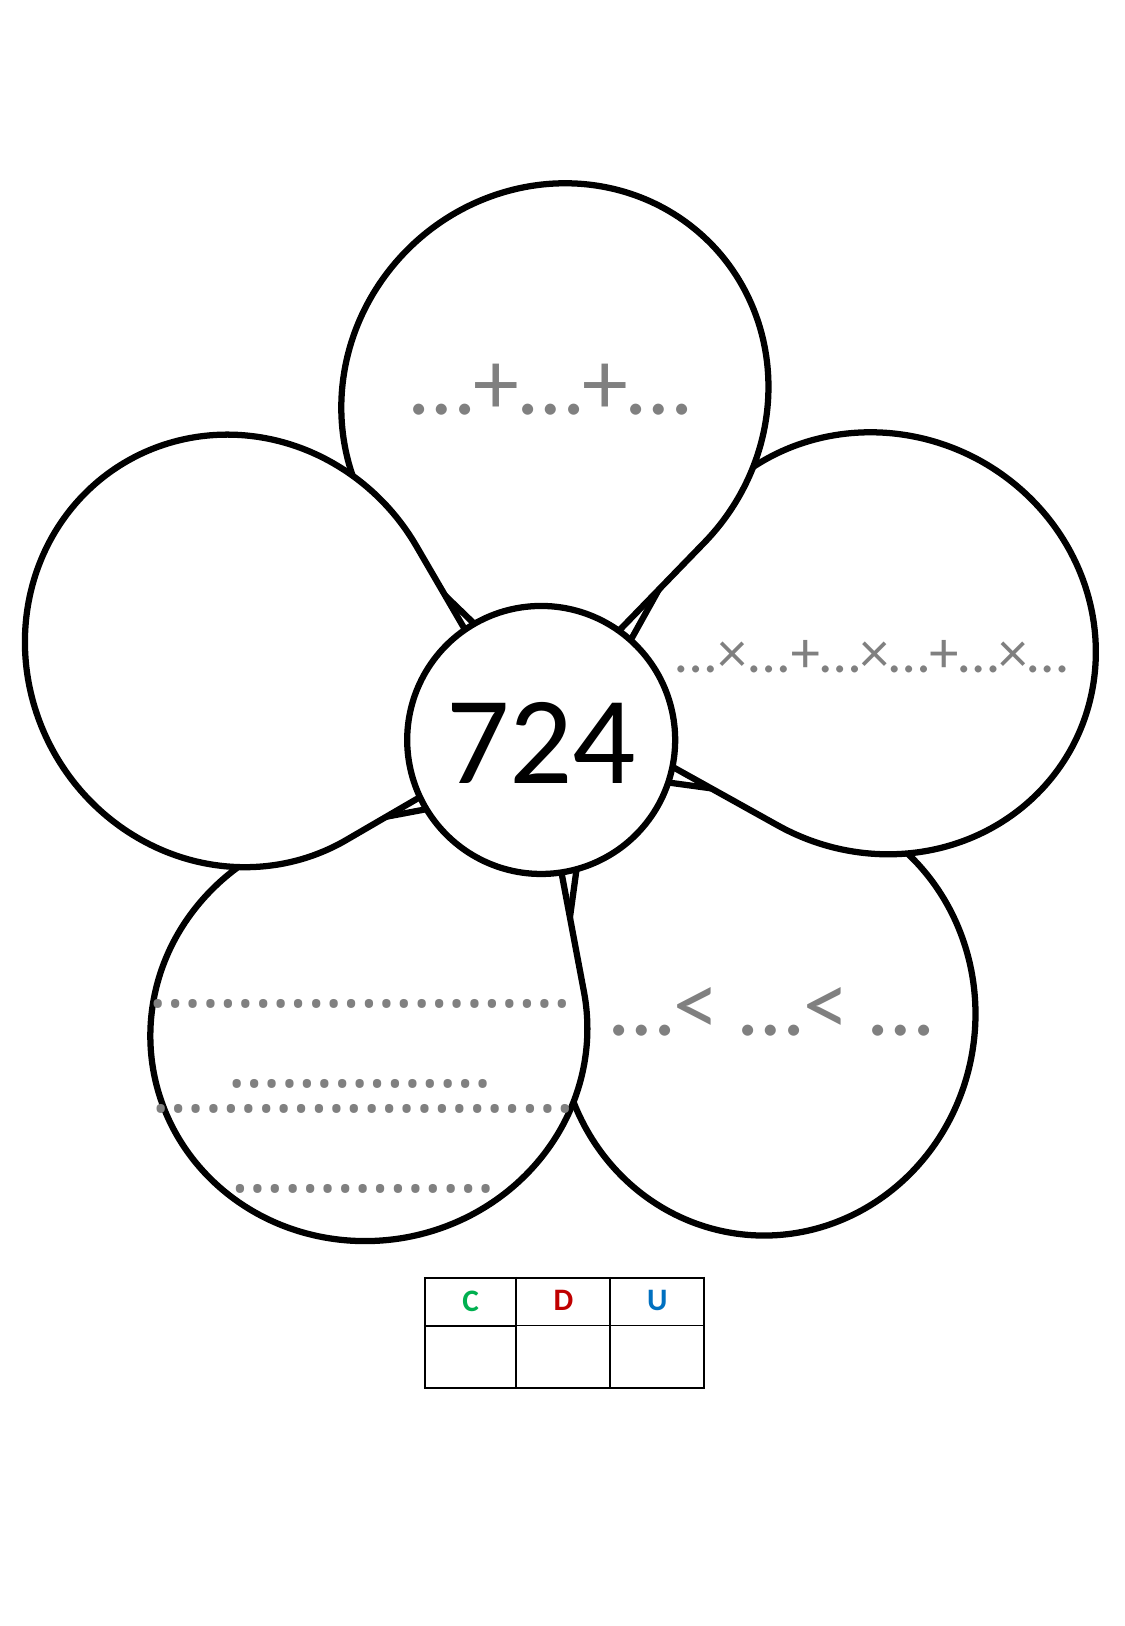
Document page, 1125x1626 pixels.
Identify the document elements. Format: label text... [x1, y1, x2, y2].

table_cell [517, 1326, 609, 1387]
table_cell [611, 1326, 703, 1387]
table_header U [611, 1279, 703, 1325]
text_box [0, 200, 1081, 1258]
table_header D [517, 1279, 609, 1325]
table_cell [426, 1327, 515, 1387]
text_box ...×...+…×…+…×… [1081, 606, 1101, 692]
table_header C [426, 1279, 515, 1325]
